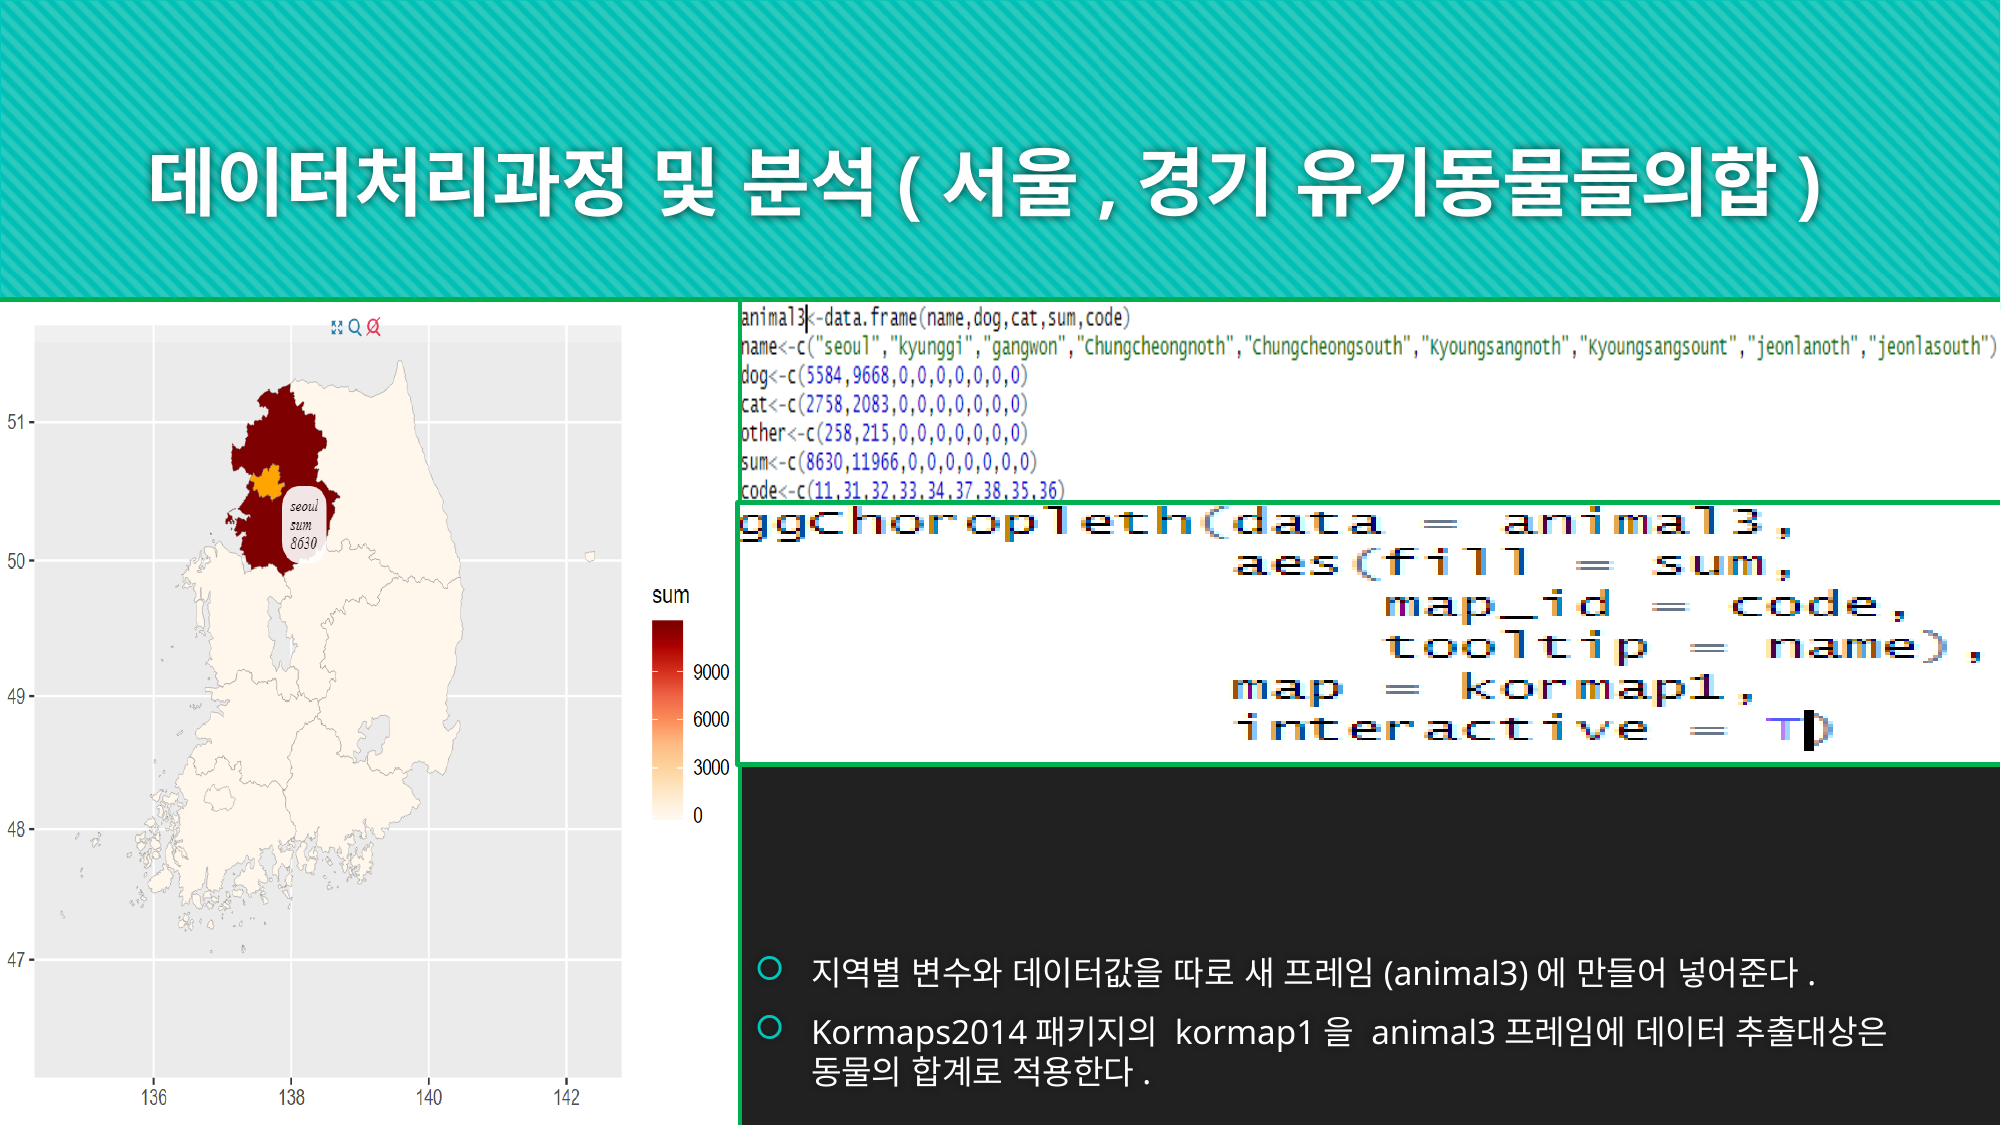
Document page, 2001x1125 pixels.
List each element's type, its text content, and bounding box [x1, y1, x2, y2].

text_box 지역별 변수와 데이터값을 따로 새 프레임(animal3)에 만들어 넣어준다. Kormaps2014패키지의 kormap1을 animal3프레임에 데이터 추출대상은 동물의 합계로 적용한다. [742, 918, 2000, 1125]
title 데이터처리과정 및 분석(서울,경기 유기동물들의합) [132, 73, 1868, 233]
picture [0, 301, 2000, 1125]
